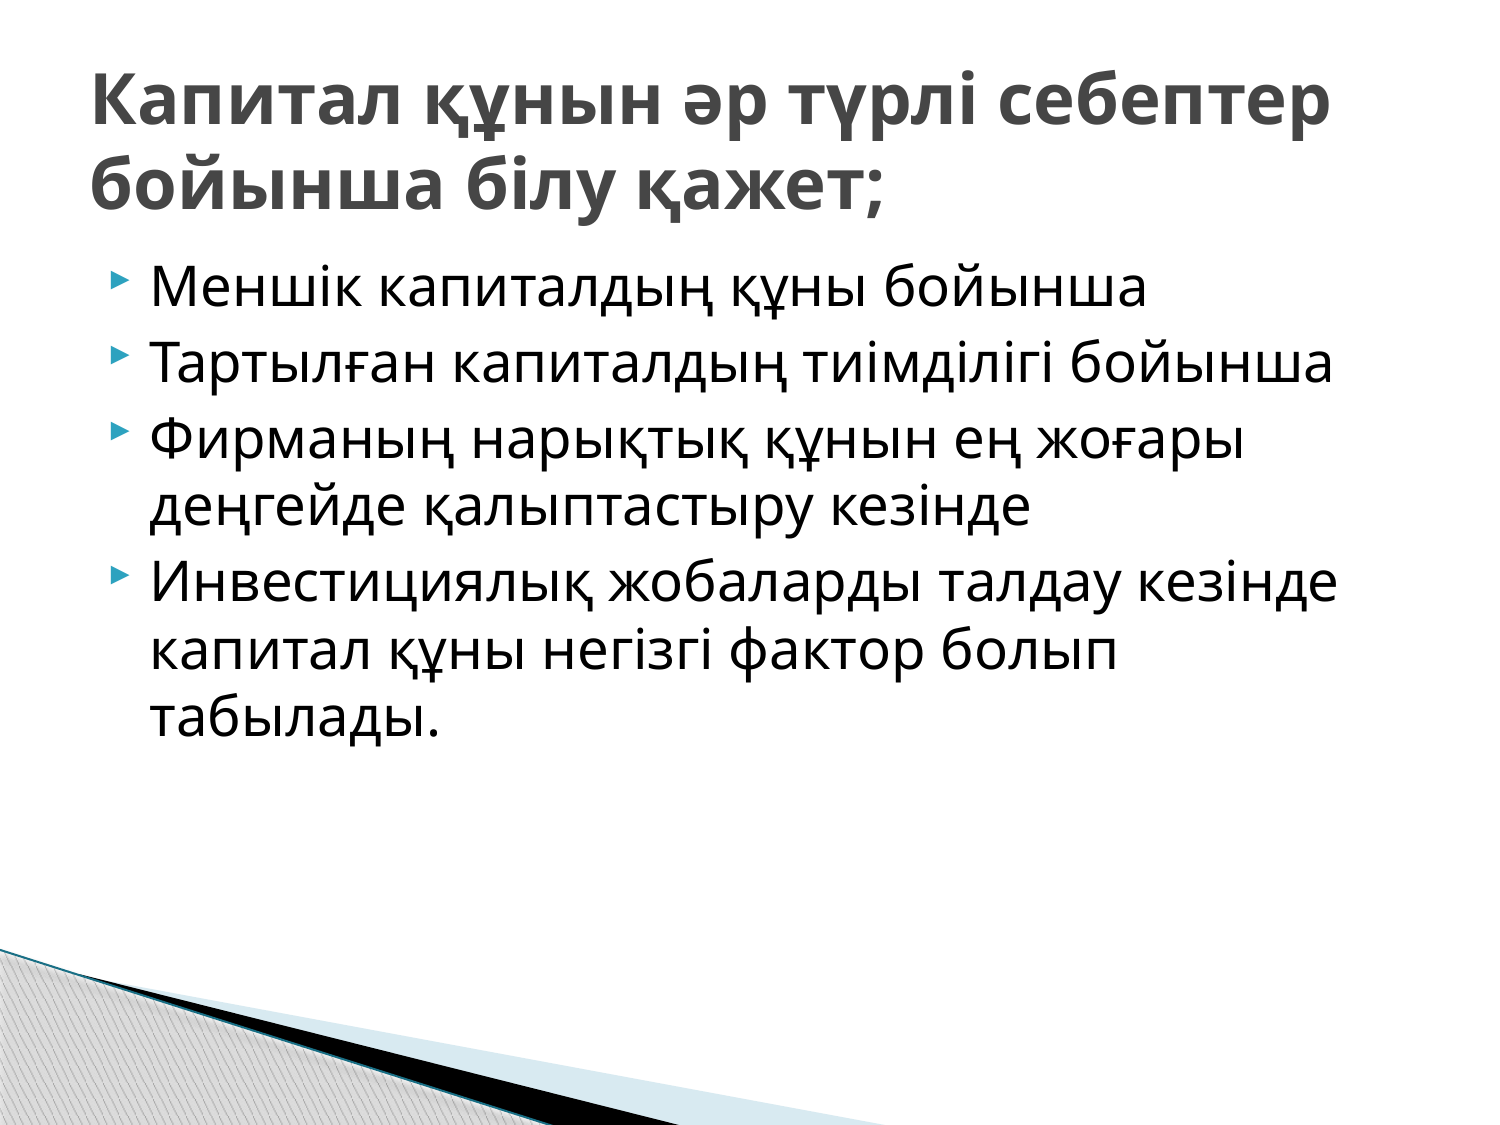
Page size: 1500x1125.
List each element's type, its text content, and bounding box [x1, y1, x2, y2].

title Капитал құнын әр түрлі себептер бойынша білу қажет; [75, 45, 1425, 233]
list Меншік капиталдың құны бойынша Тартылған капиталдың тиімділігі бойынша Фирманың нарықтық құнын ең жоғары деңгейде қалыптастыру кезінде Инвестициялық жобаларды талдау кезінде капитал құны негізгі фактор болып табылады. [75, 243, 1425, 986]
